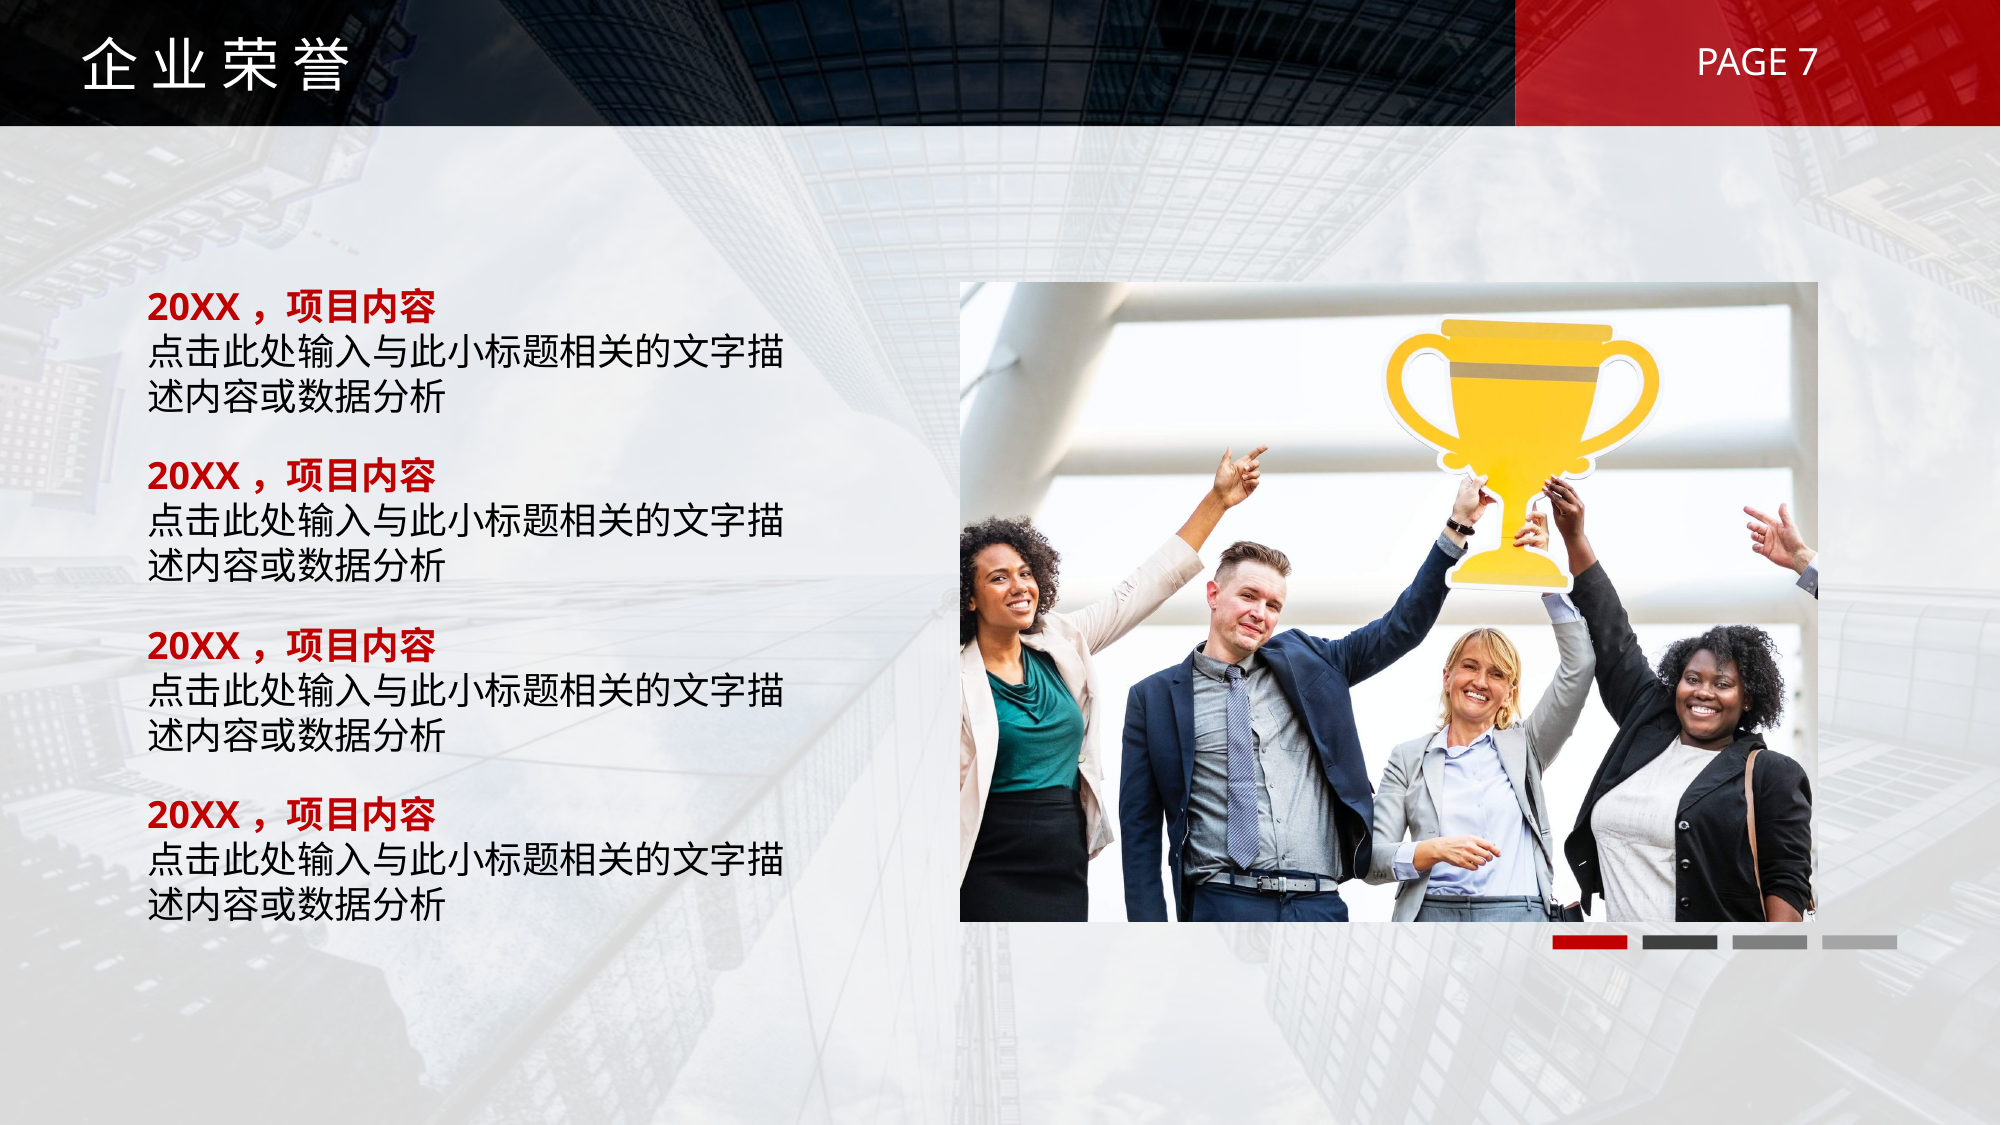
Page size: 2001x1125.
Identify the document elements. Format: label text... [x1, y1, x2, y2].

text_box [1552, 934, 1628, 950]
picture [0, 0, 1515, 126]
text_box 20XX，项目内容 点击此处输入与此小标题相关的文字描述内容或数据分析 [132, 275, 811, 426]
picture [960, 282, 1818, 922]
title 企业荣誉 [65, 20, 931, 106]
text_box [1732, 934, 1808, 950]
text_box 20XX，项目内容 点击此处输入与此小标题相关的文字描述内容或数据分析 [132, 783, 811, 934]
text_box [1821, 934, 1898, 950]
text_box 20XX，项目内容 点击此处输入与此小标题相关的文字描述内容或数据分析 [132, 444, 811, 595]
text_box 20XX，项目内容 点击此处输入与此小标题相关的文字描述内容或数据分析 [132, 614, 811, 765]
text_box [1642, 934, 1718, 950]
